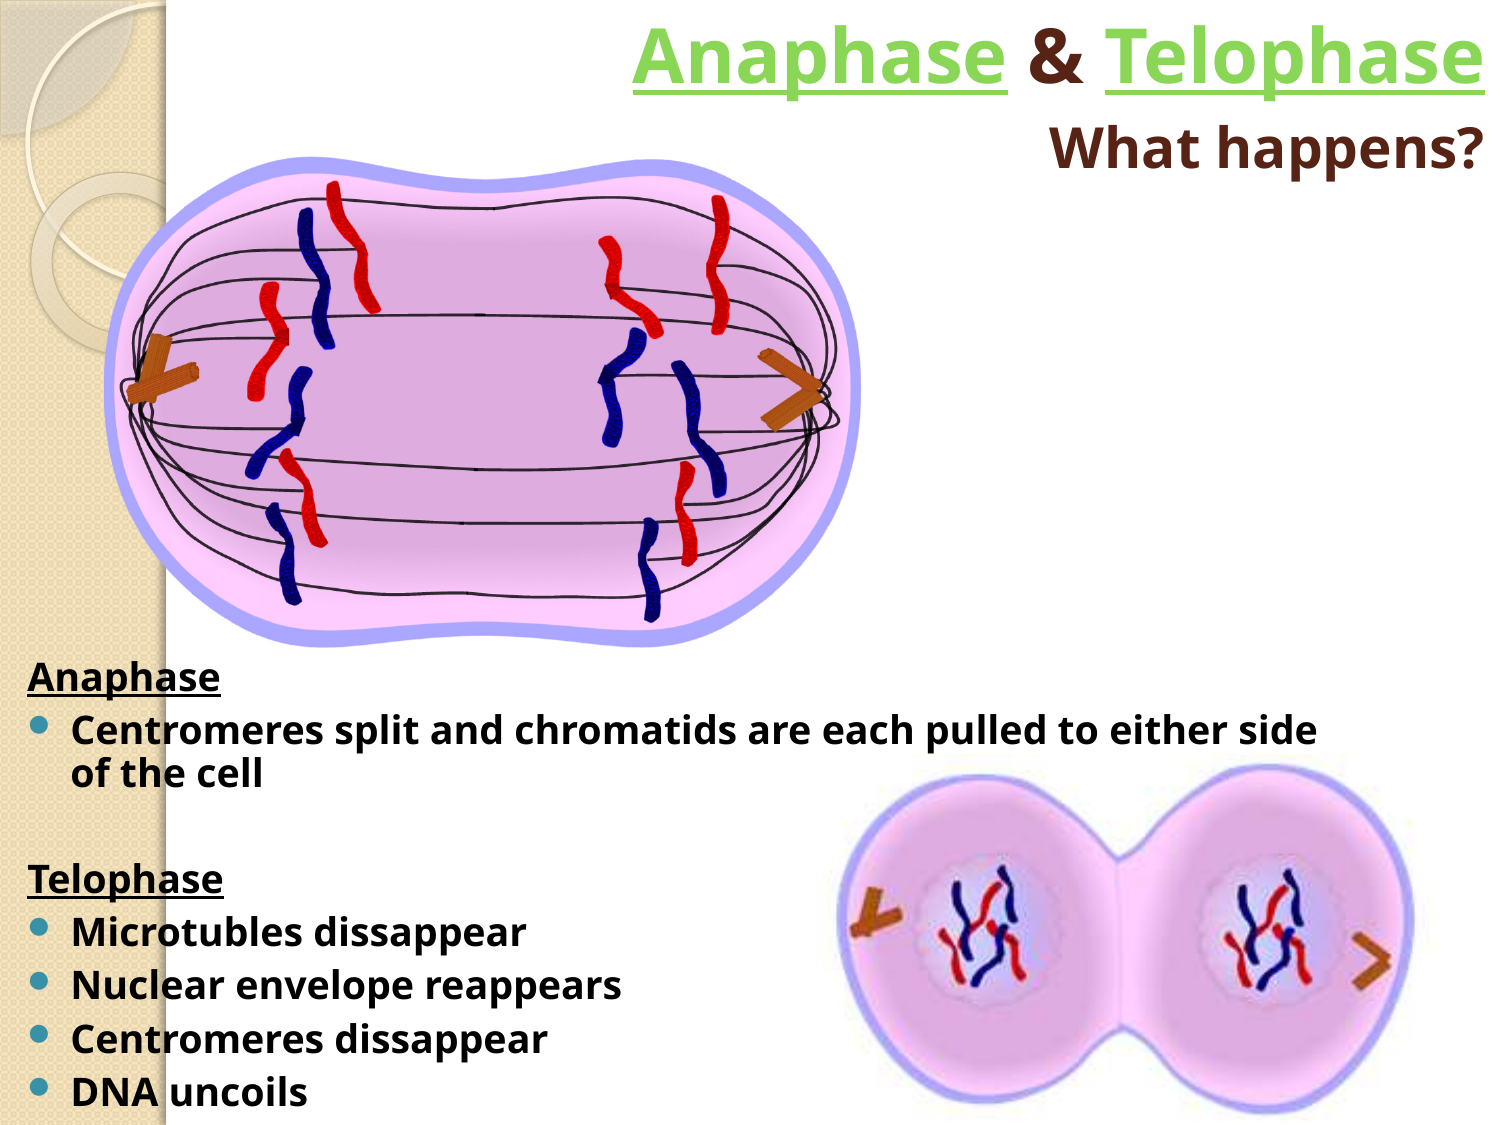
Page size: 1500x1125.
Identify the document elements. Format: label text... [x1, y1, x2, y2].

picture [99, 149, 861, 652]
title Anaphase & Telophase What happens? [225, 0, 1500, 188]
picture [812, 753, 1438, 1125]
list Anaphase Centromeres split and chromatids are each pulled to either side of the cell Telophase Microtubles dissappear Nuclear envelope reappears Centromeres dissappear DNA uncoils [0, 650, 1375, 1125]
